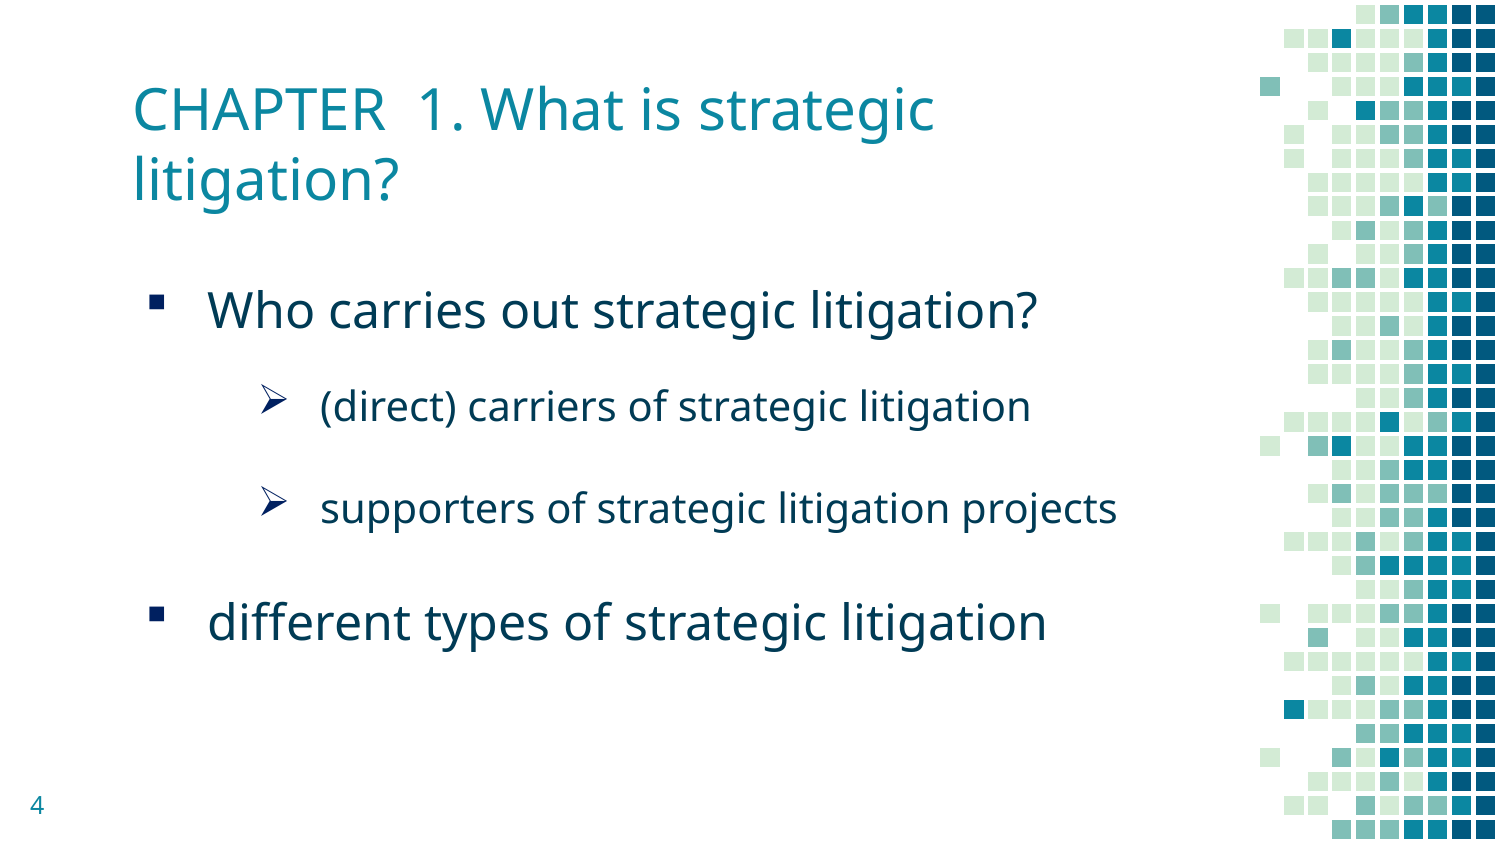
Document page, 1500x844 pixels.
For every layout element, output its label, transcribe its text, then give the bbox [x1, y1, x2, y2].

list Who carries out strategic litigation? [117, 263, 1227, 378]
title CHAPTER 1. What is strategic litigation? [117, 86, 1227, 228]
slide_number 4 [15, 774, 105, 839]
text_box (direct) carriers of strategic litigation [230, 364, 1340, 466]
text_box supporters of strategic litigation projects [230, 466, 1340, 581]
text_box different types of strategic litigation [117, 575, 1227, 675]
